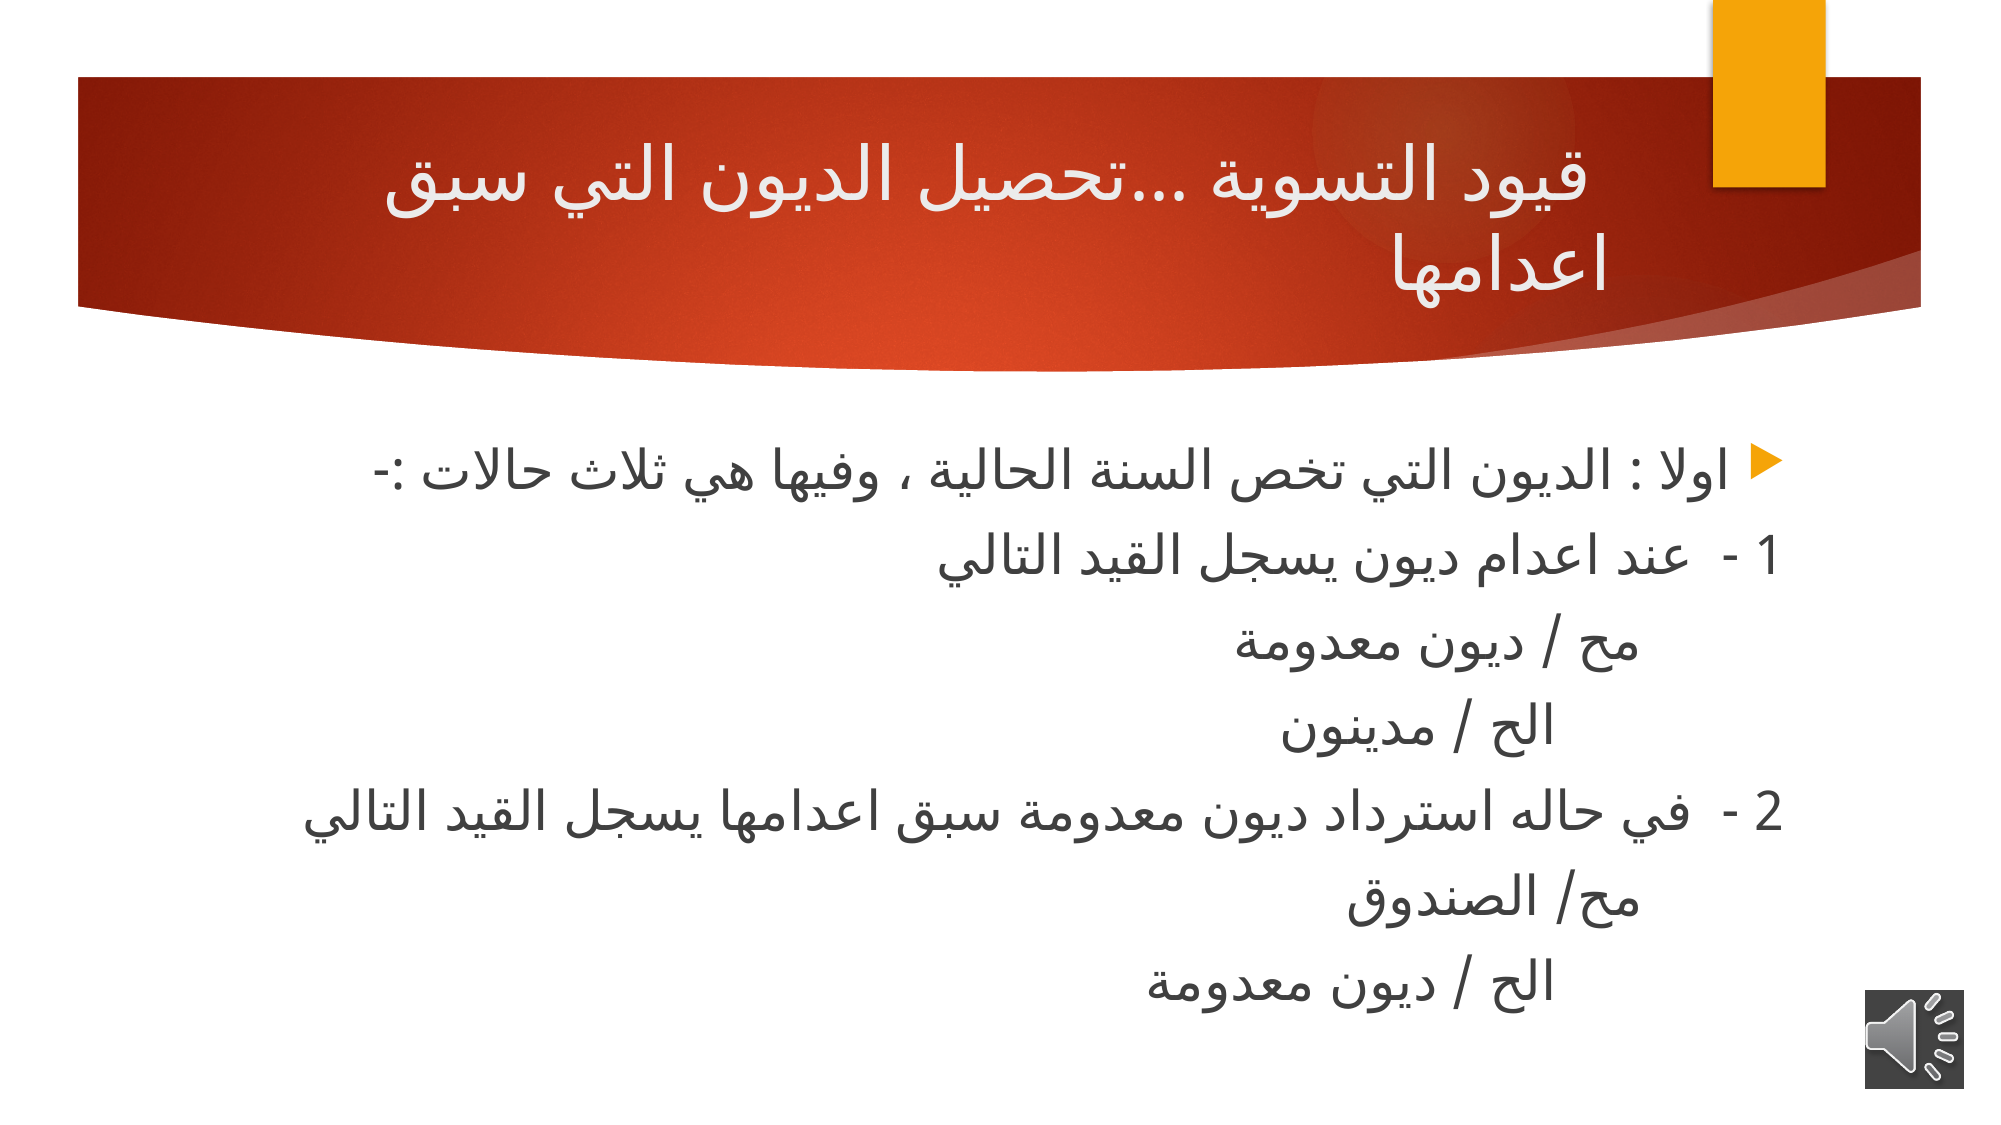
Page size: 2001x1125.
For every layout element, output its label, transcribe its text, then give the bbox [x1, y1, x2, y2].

picture [1864, 989, 1965, 1090]
list اولا : الديون التي تخص السنة الحالية ، وفيها هي ثلاث حالات :- 1 - عند اعدام ديون يسجل القيد التالي مح / ديون معدومة الح / مدينون 2 - في حاله استرداد ديون معدومة سبق اعدامها يسجل القيد التالي مح/ الصندوق الح / ديون معدومة [189, 427, 1800, 1023]
title قيود التسوية ...تحصيل الديون التي سبق اعدامها [189, 155, 1627, 275]
